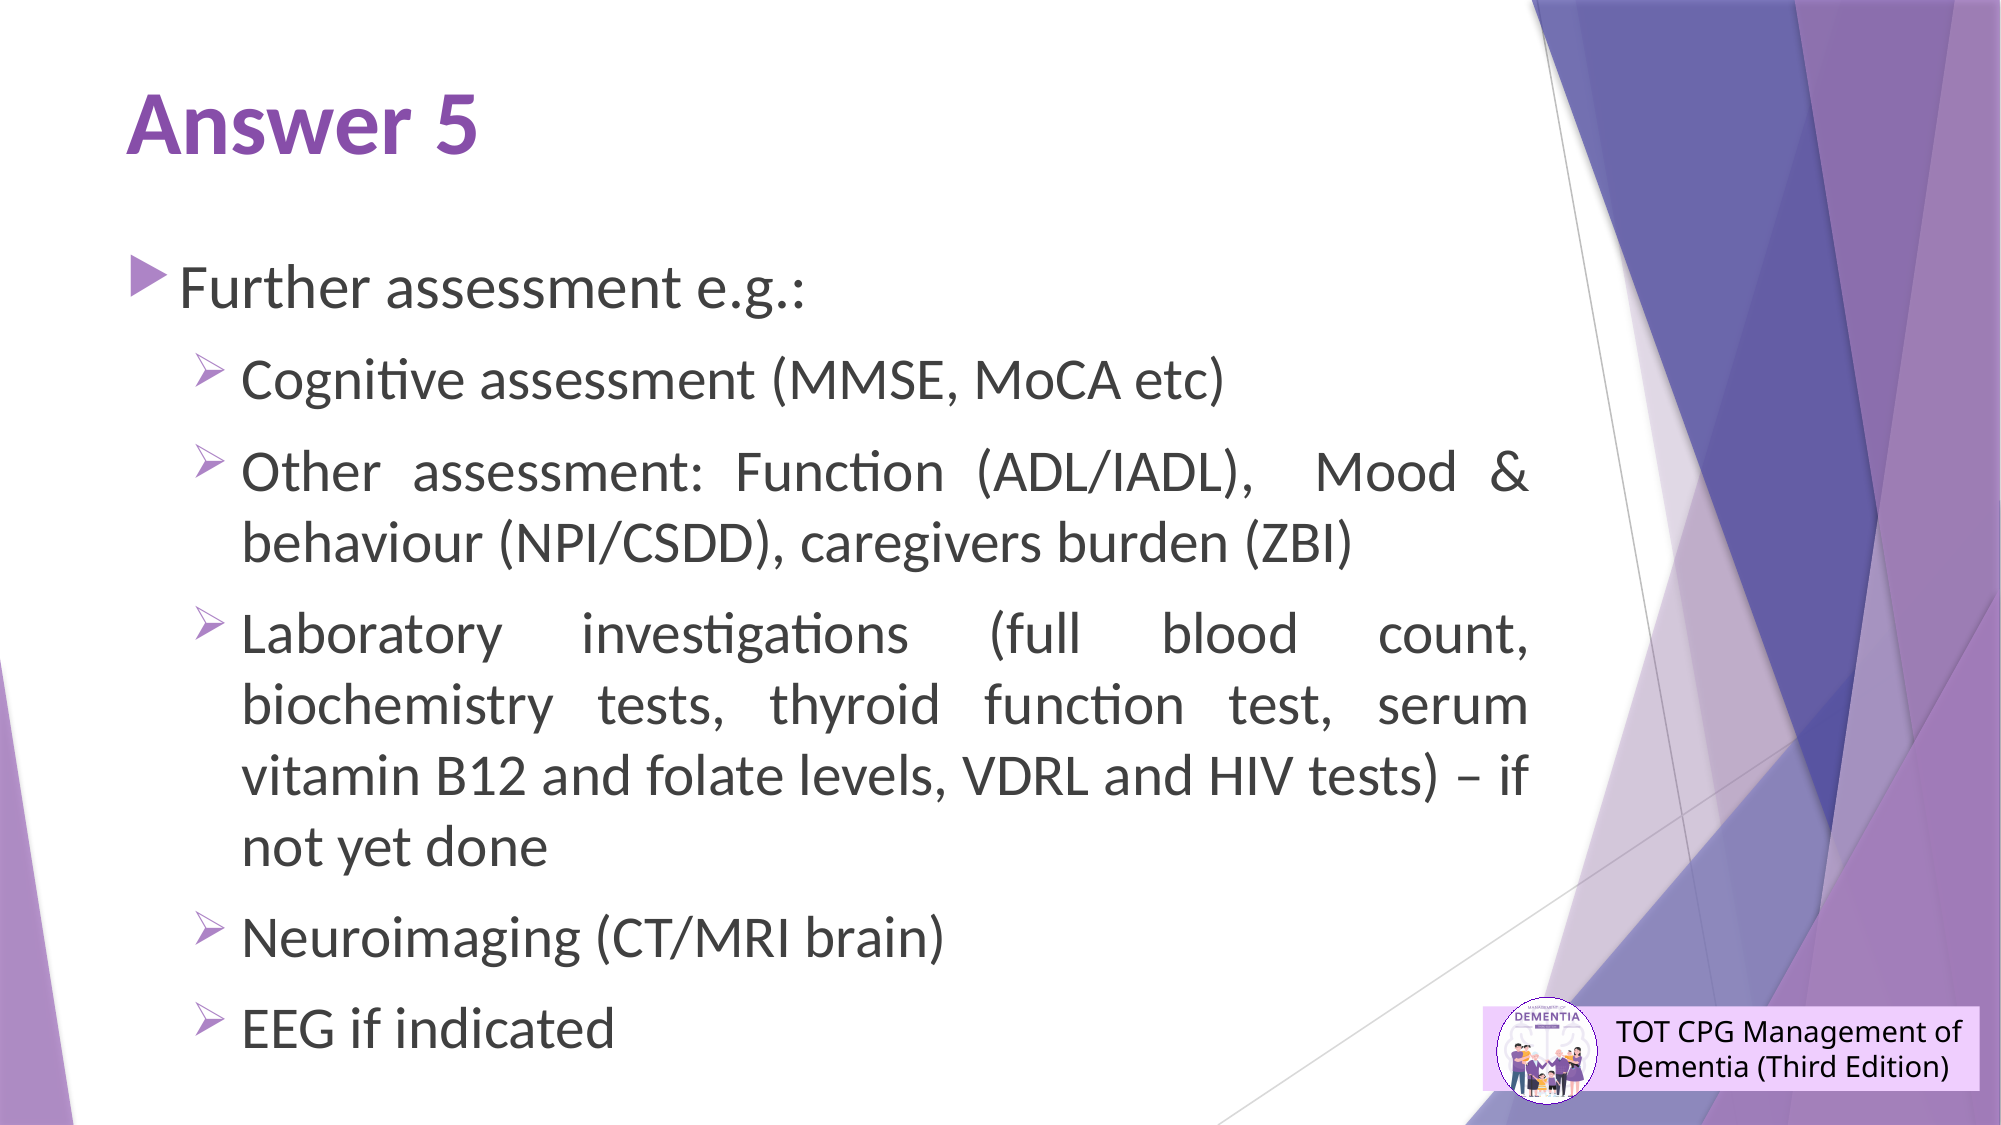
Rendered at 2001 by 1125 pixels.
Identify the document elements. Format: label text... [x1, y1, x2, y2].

list Further assessment e.g.: Cognitive assessment (MMSE, MoCA etc) Other assessment: Function (ADL/IADL), Mood & behaviour (NPI/CSDD), caregivers burden (ZBI) Laboratory investigations (full blood count, biochemistry tests, thyroid function test, serum vitamin B12 and folate levels, VDRL and HIV tests) – if not yet done Neuroimaging (CT/MRI brain) EEG if indicated [111, 237, 1547, 1070]
title Answer 5 [111, 55, 1522, 237]
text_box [1482, 996, 1981, 1105]
